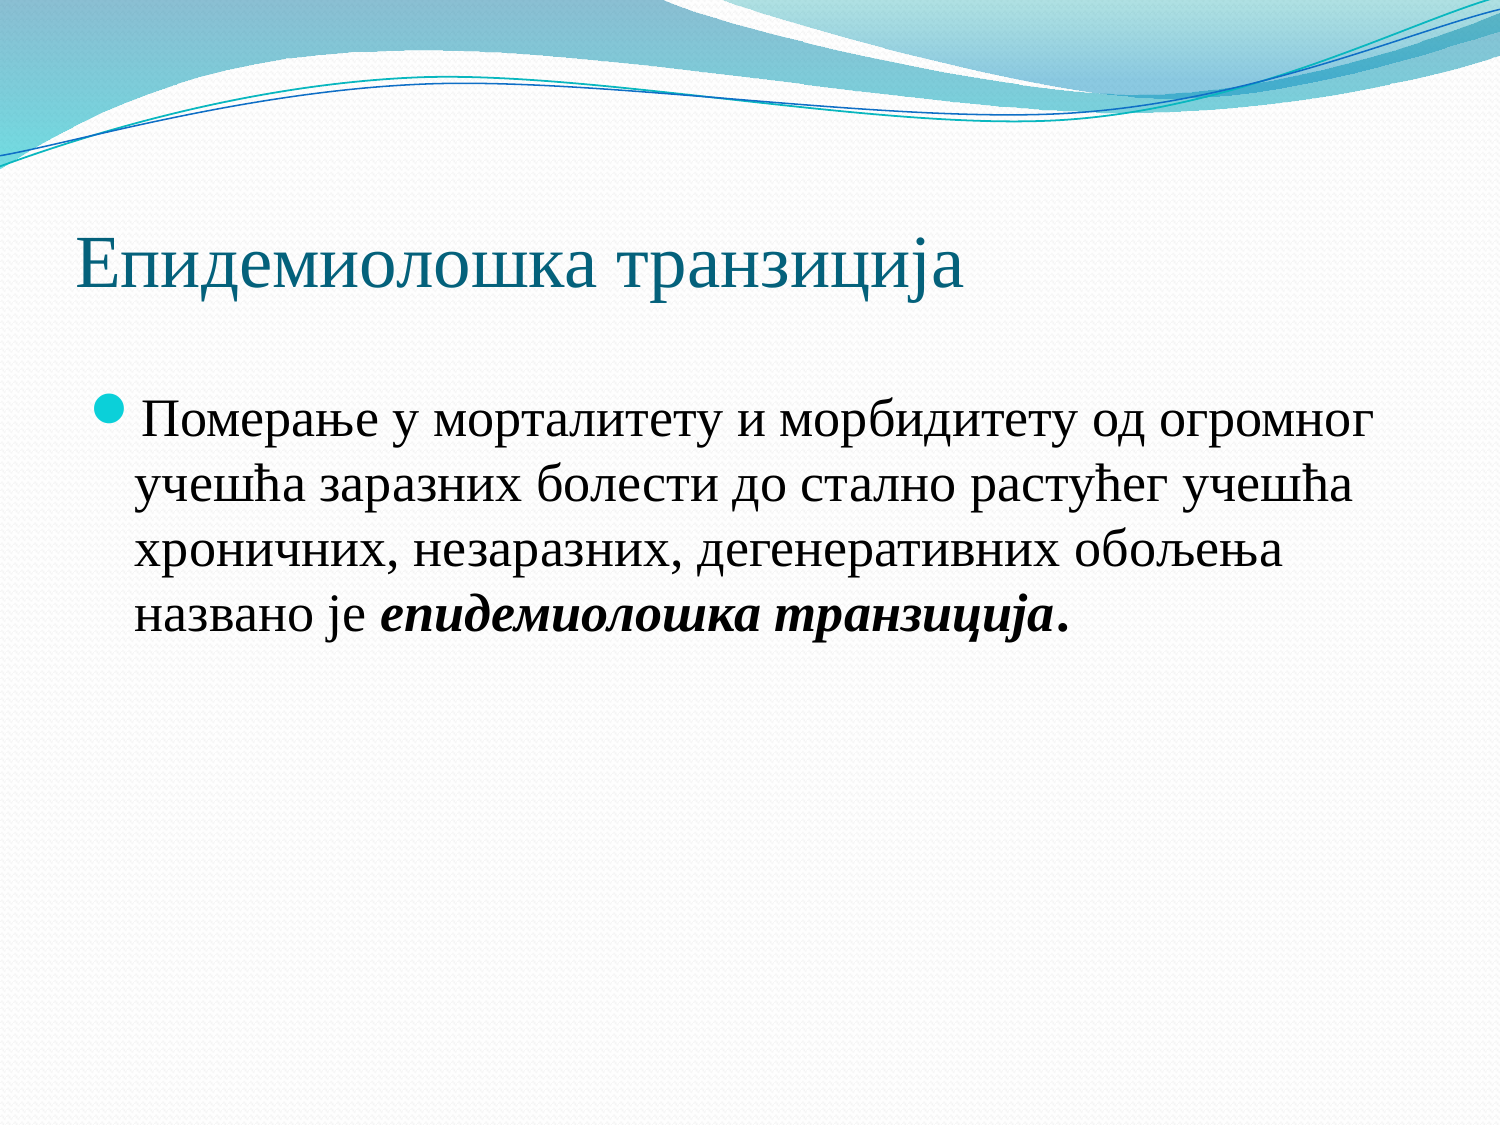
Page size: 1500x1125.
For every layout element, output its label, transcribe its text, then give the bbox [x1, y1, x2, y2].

title Епидемиолошка транзиција [75, 115, 1425, 303]
list Померање у морталитету и морбидитету од огромног учешћа заразних болести до стално растућег учешћа хроничних, незаразних, дегенеративних обољења названо је епидемиолошка транзиција. [75, 375, 1425, 1038]
